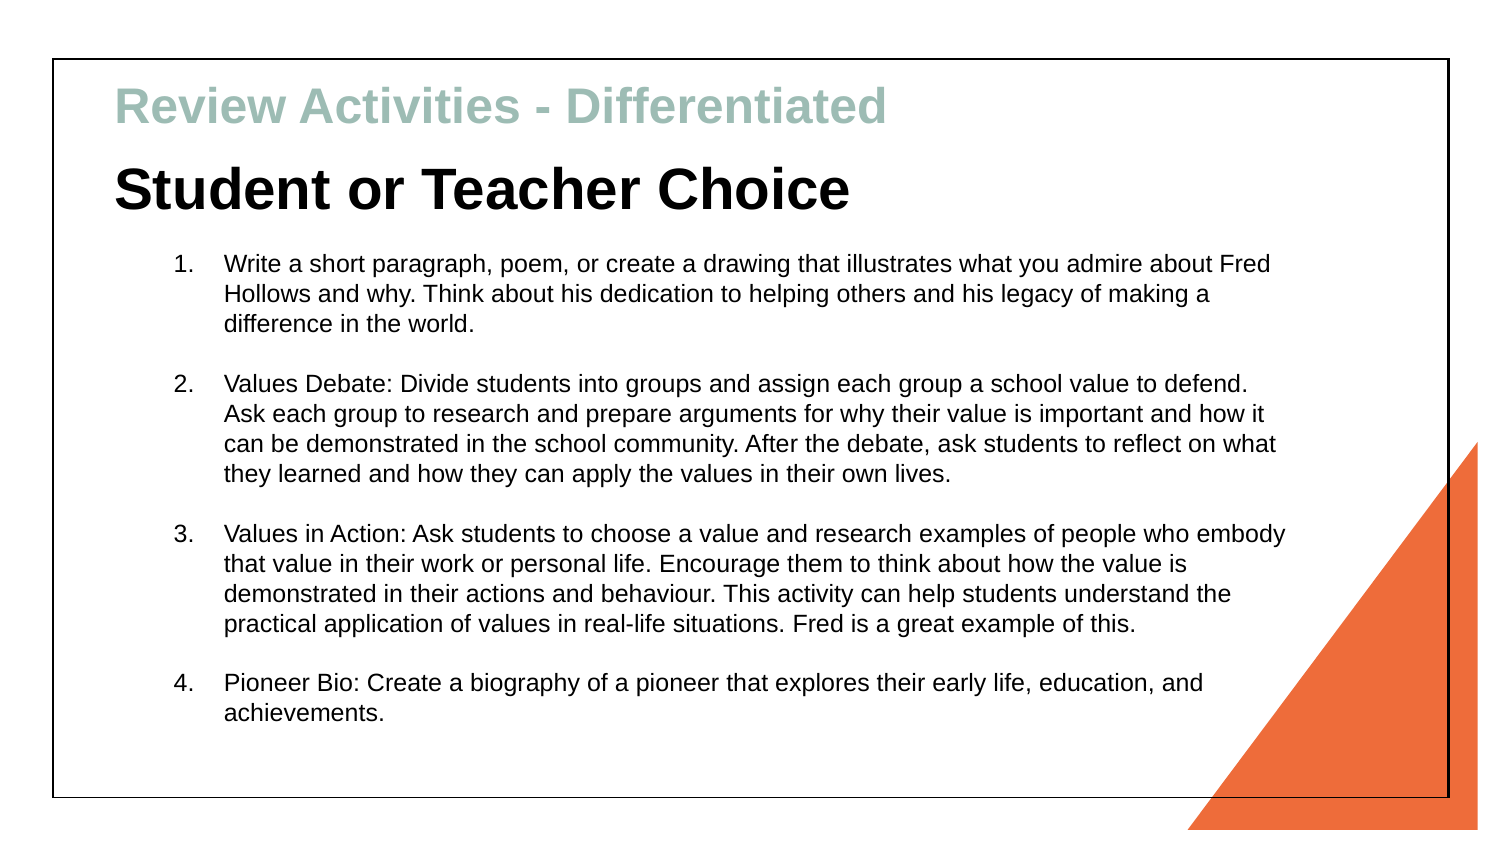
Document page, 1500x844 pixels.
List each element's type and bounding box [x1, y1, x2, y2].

picture [52, 58, 1450, 798]
text_box [1187, 441, 1478, 830]
